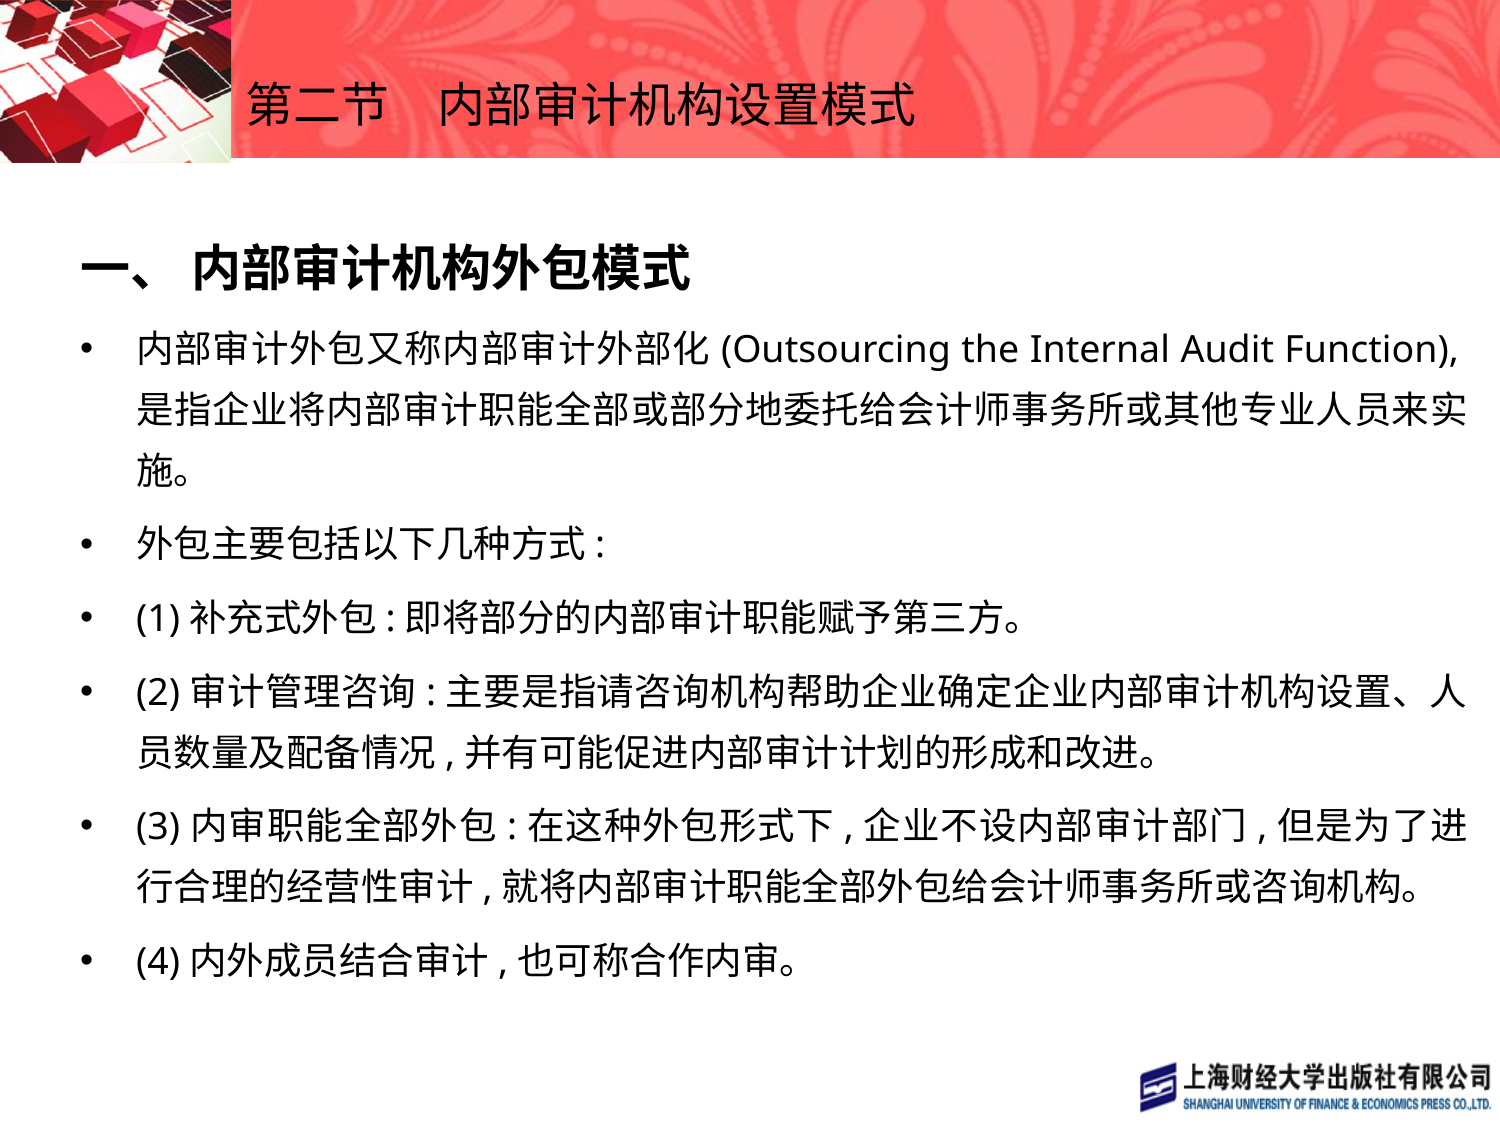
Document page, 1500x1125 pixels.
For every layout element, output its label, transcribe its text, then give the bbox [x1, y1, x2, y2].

picture [1139, 1058, 1495, 1118]
title 第二节 内部审计机构设置模式 [230, 45, 1461, 161]
list 一、 内部审计机构外包模式 内部审计外包又称内部审计外部化(Outsourcing the Internal Audit Function),是指企业将内部审计职能全部或部分地委托给会计师事务所或其他专业人员来实施。 外包主要包括以下几种方式: (1)补充式外包:即将部分的内部审计职能赋予第三方。 (2)审计管理咨询:主要是指请咨询机构帮助企业确定企业内部审计机构设置、人员数量及配备情况,并有可能促进内部审计计划的形成和改进。 (3)内审职能全部外包:在这种外包形式下,企业不设内部审计部门,但是为了进行合理的经营性审计,就将内部审计职能全部外包给会计师事务所或咨询机构。 (4)内外成员结合审计,也可称合作内审。 [64, 208, 1484, 1047]
